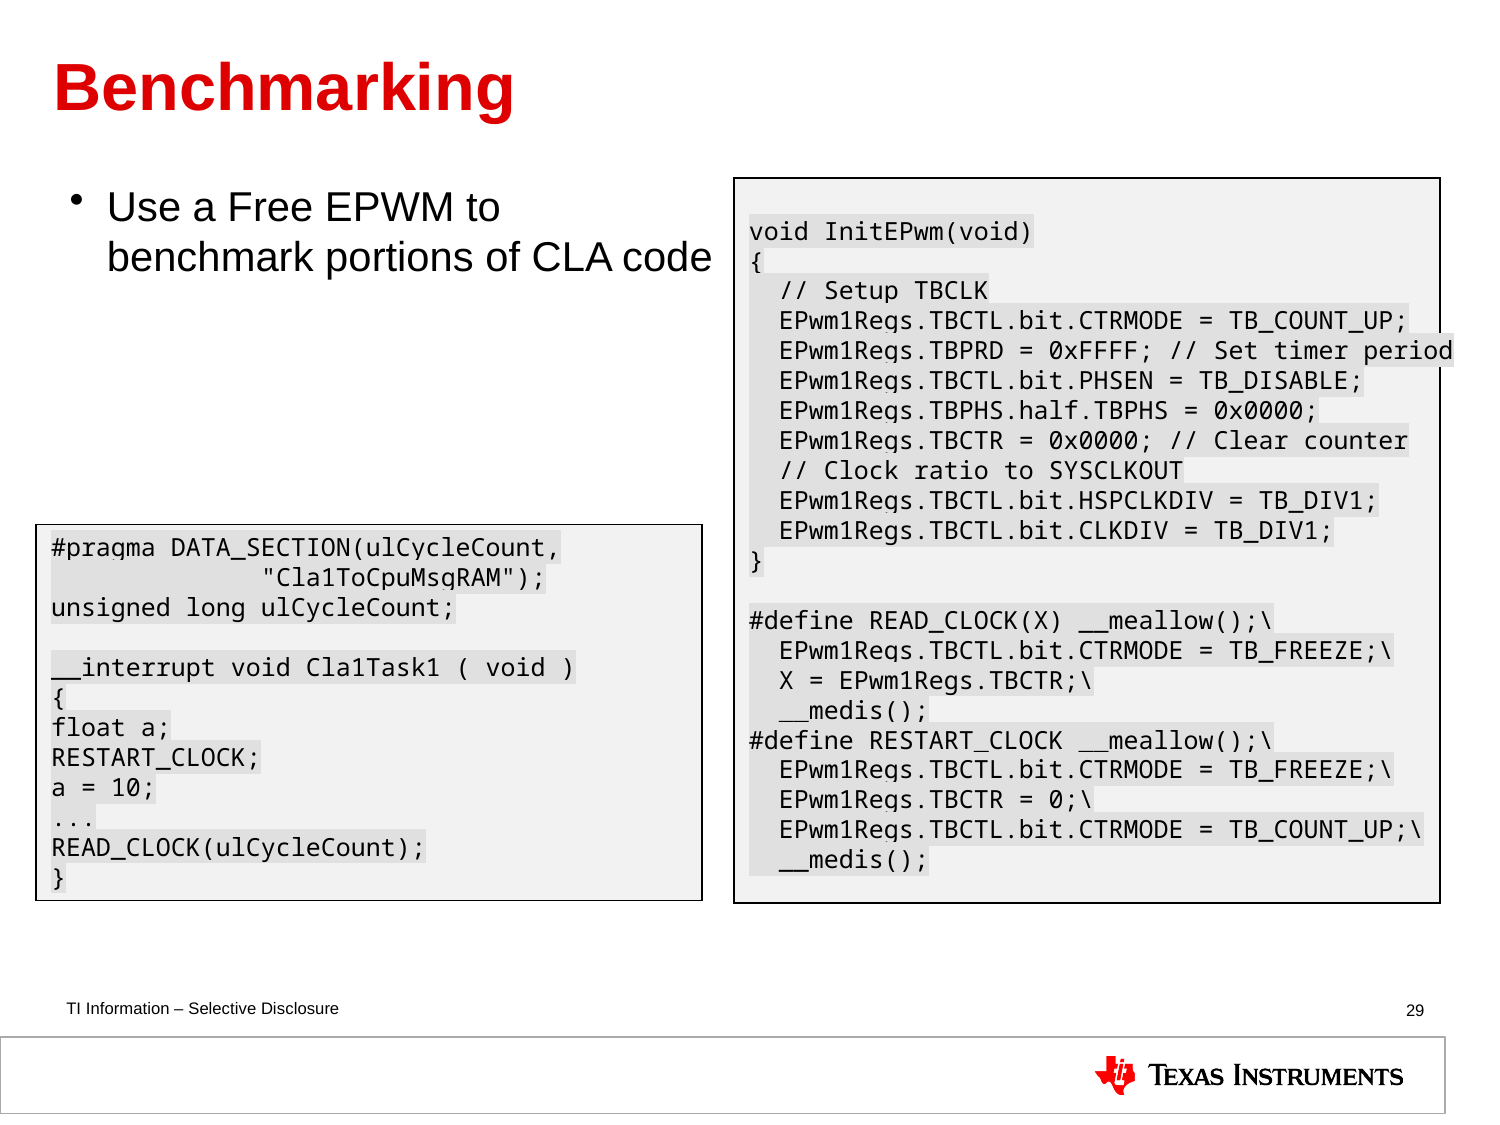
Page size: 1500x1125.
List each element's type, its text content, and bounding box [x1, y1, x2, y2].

list Use a Free EPWM to benchmark portions of CLA code [54, 171, 735, 322]
title Benchmarking [37, 23, 1426, 158]
text_box void InitEPwm(void) { // Setup TBCLK EPwm1Regs.TBCTL.bit.CTRMODE = TB_COUNT_UP; EPwm1Regs.TBPRD = 0xFFFF; // Set timer period EPwm1Regs.TBCTL.bit.PHSEN = TB_DISABLE; EPwm1Regs.TBPHS.half.TBPHS = 0x0000; EPwm1Regs.TBCTR = 0x0000; // Clear counter // Clock ratio to SYSCLKOUT EPwm1Regs.TBCTL.bit.HSPCLKDIV = TB_DIV1; EPwm1Regs.TBCTL.bit.CLKDIV = TB_DIV1; } #define READ_CLOCK(X) __meallow();\ EPwm1Regs.TBCTL.bit.CTRMODE = TB_FREEZE;\ X = EPwm1Regs.TBCTR;\ __medis(); #define RESTART_CLOCK __meallow();\ EPwm1Regs.TBCTL.bit.CTRMODE = TB_FREEZE;\ EPwm1Regs.TBCTR = 0;\ EPwm1Regs.TBCTL.bit.CTRMODE = TB_COUNT_UP;\ __medis(); [734, 177, 1441, 903]
text_box #pragma DATA_SECTION(ulCycleCount, "Cla1ToCpuMsgRAM"); unsigned long ulCycleCount; __interrupt void Cla1Task1 ( void ) { float a; RESTART_CLOCK; a = 10; ... READ_CLOCK(ulCycleCount); } [36, 524, 702, 901]
slide_number 29 [1089, 992, 1440, 1027]
picture [1095, 1056, 1403, 1095]
